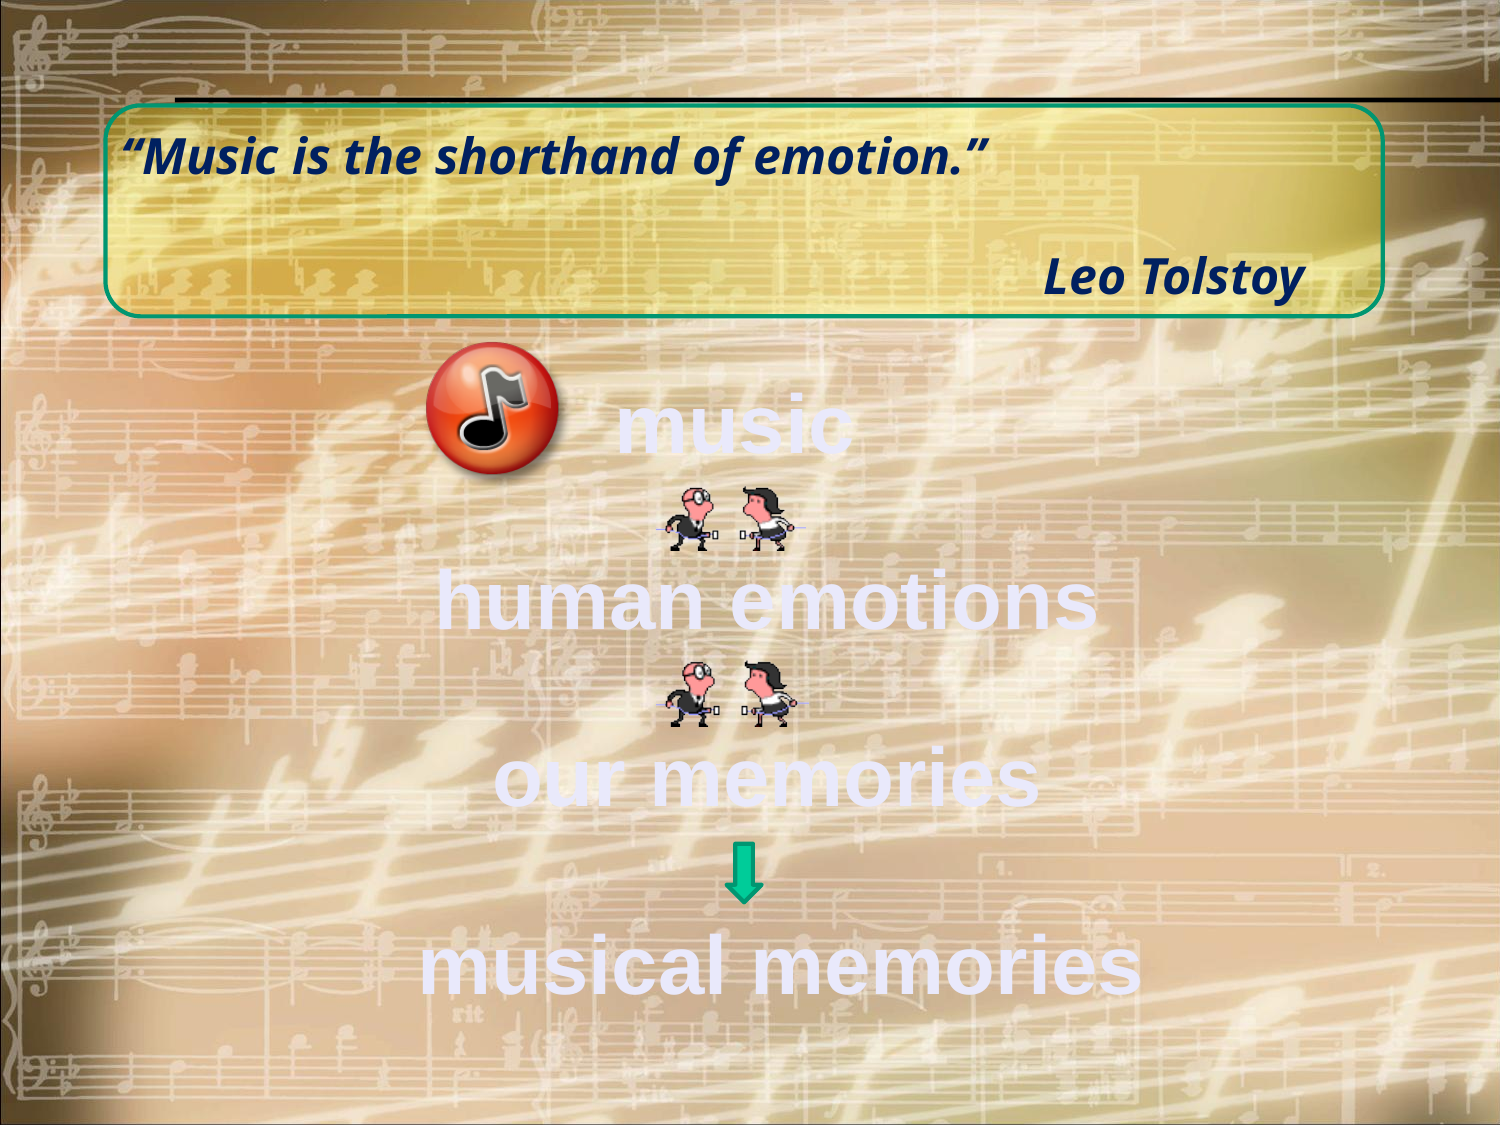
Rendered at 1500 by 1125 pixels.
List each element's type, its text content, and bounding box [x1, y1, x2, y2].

text_box our memories [445, 715, 1090, 831]
list “Music is the shorthand of emotion.” Leo Tolstoy [105, 116, 1360, 294]
picture [0, 0, 1500, 1125]
text_box [105, 103, 1385, 319]
text_box human emotions [419, 539, 1115, 654]
text_box [724, 841, 764, 905]
text_box music [599, 363, 870, 478]
text_box musical memories [402, 903, 1159, 1019]
